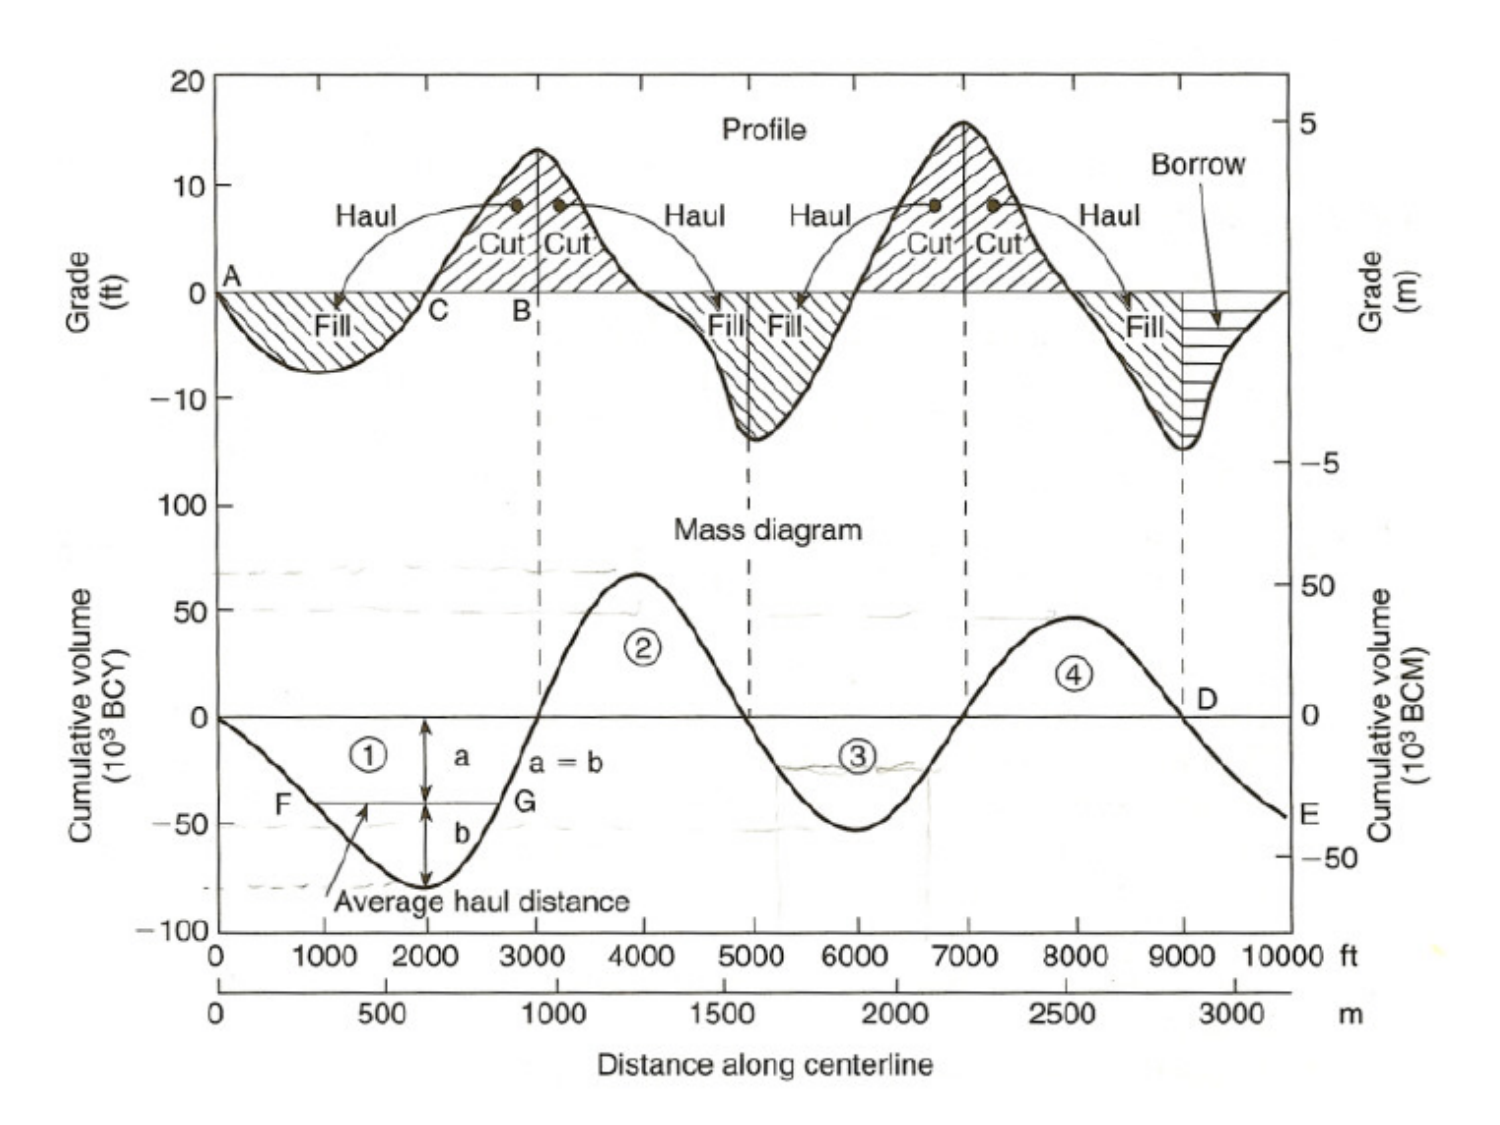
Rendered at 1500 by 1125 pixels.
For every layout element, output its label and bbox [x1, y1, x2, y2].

picture [37, 39, 1451, 1097]
